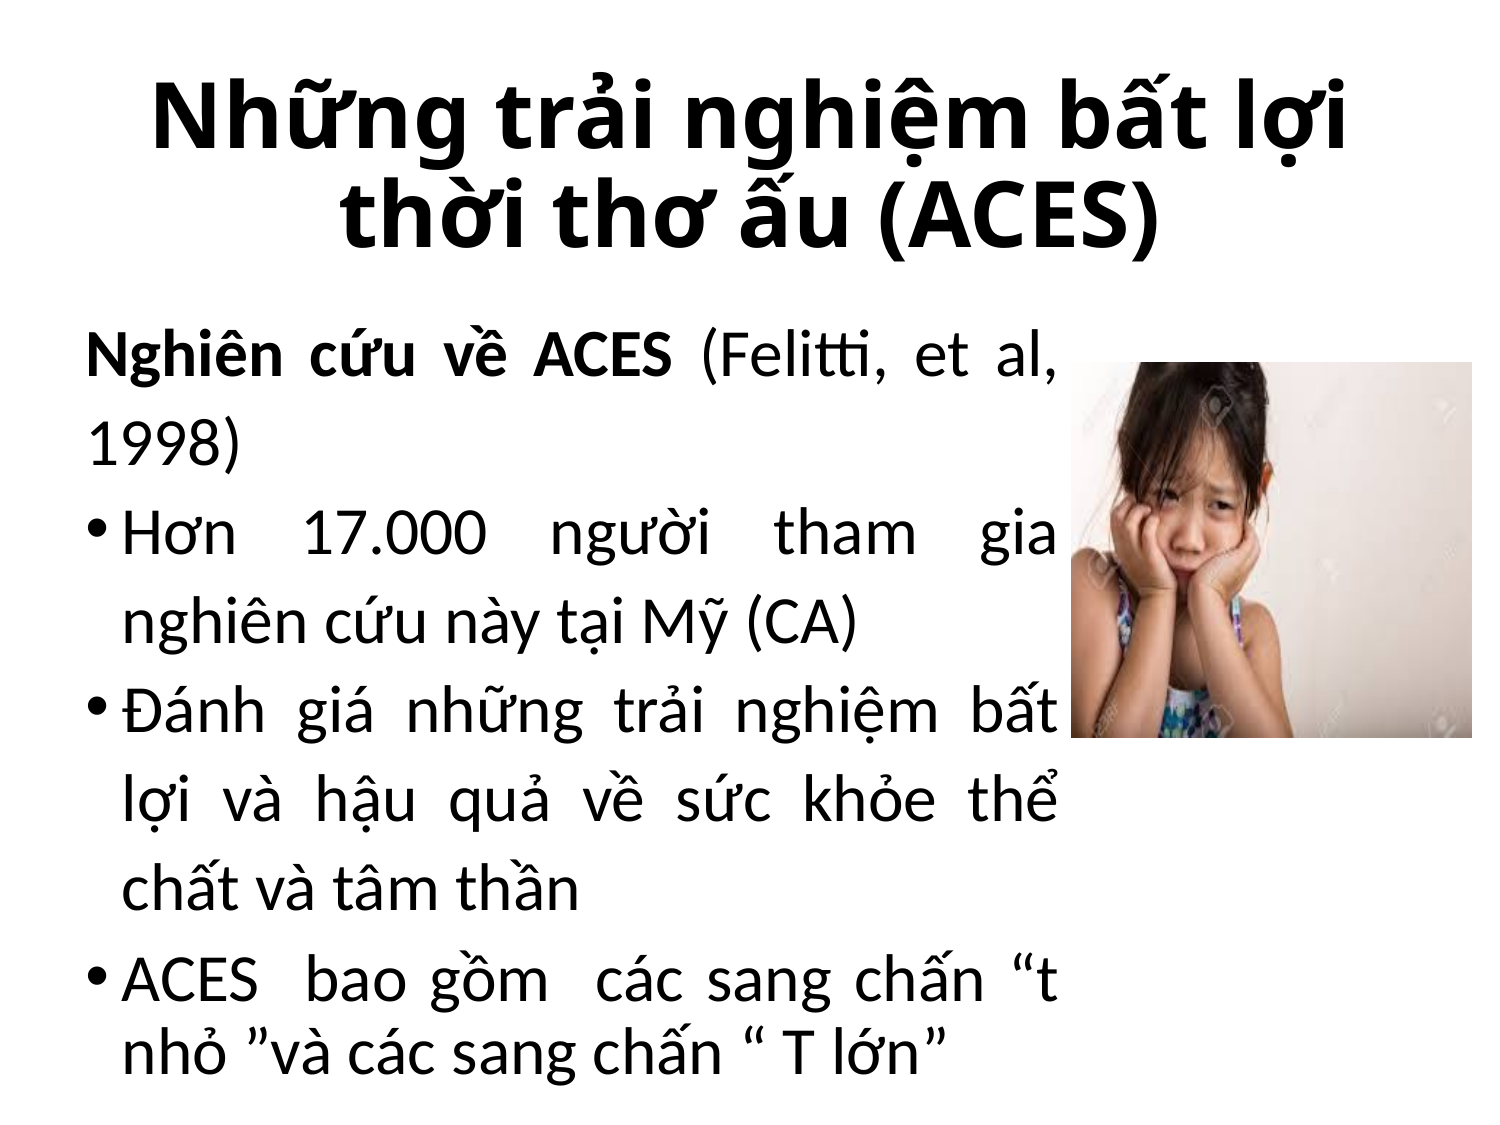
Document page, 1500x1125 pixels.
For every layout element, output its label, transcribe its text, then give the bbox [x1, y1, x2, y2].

title Những trải nghiệm bất lợi thời thơ ấu (ACES) [103, 59, 1397, 278]
picture [1071, 362, 1472, 738]
list Nghiên cứu về ACES (Felitti, et al, 1998) Hơn 17.000 người tham gia nghiên cứu này tại Mỹ (CA) Đánh giá những trải nghiệm bất lợi và hậu quả về sức khỏe thể chất và tâm thần ACES bao gồm các sang chấn “t nhỏ ”và các sang chấn “ T lớn” [70, 212, 1075, 1100]
